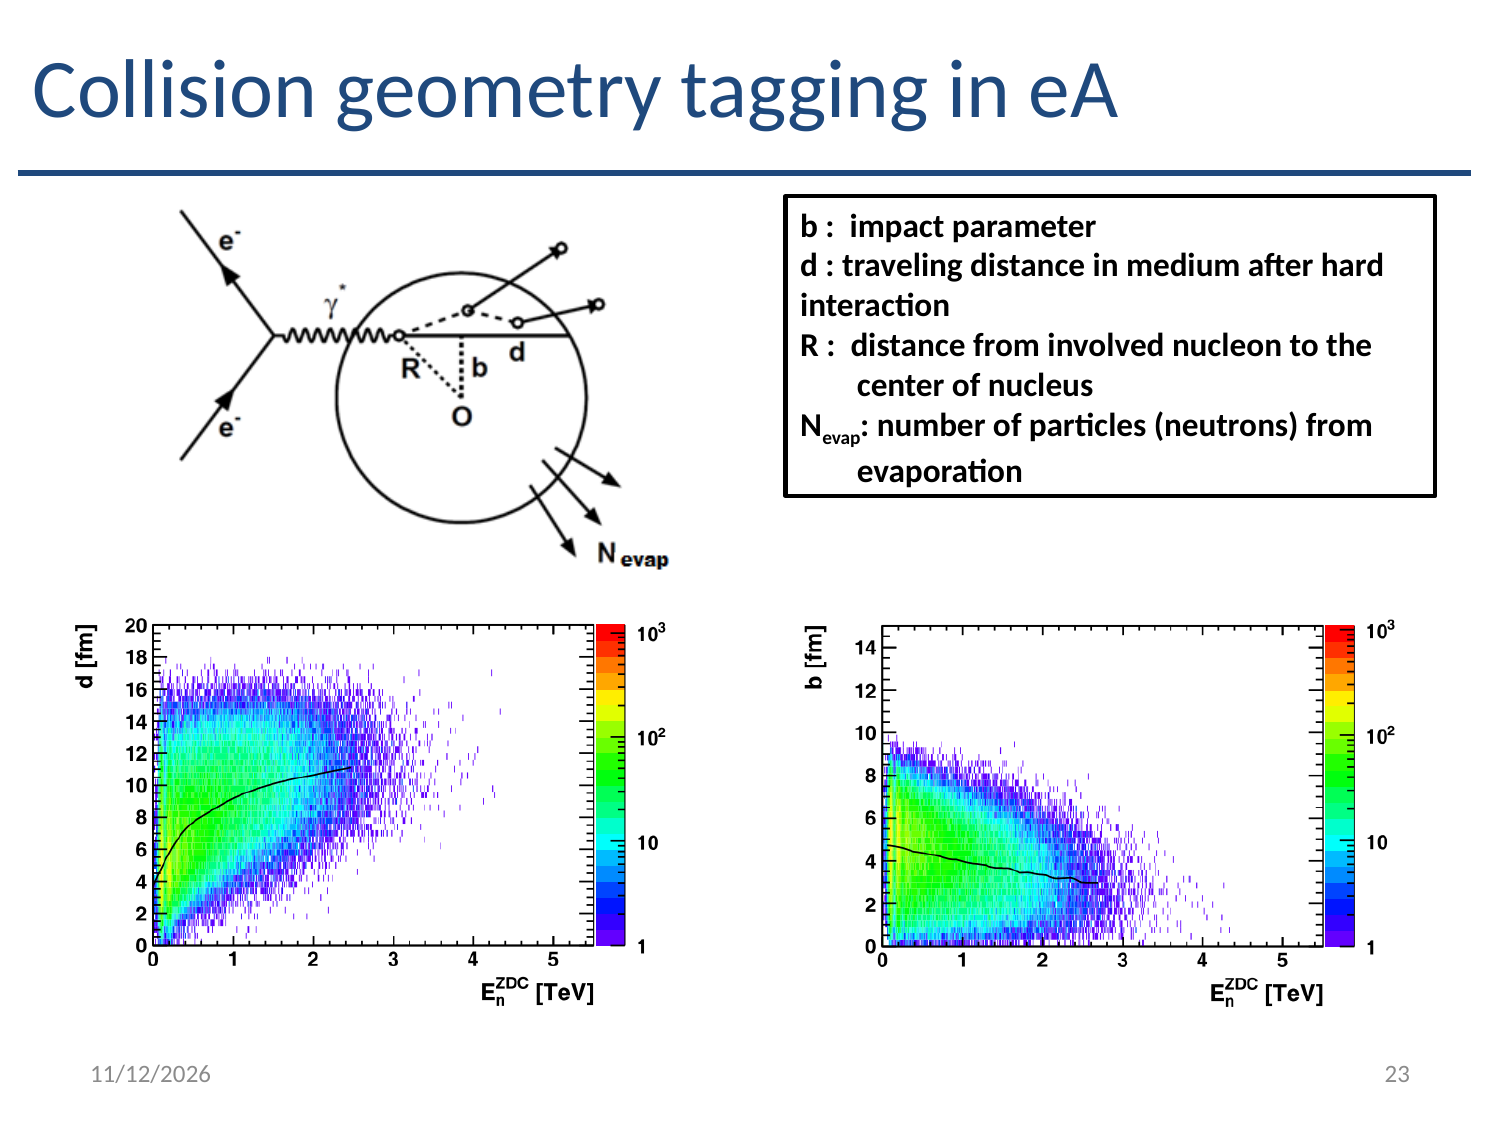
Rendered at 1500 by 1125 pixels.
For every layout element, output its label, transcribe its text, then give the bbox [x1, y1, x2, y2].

picture [789, 604, 1400, 1011]
title Collision geometry tagging in eA [17, 7, 1483, 161]
text_box b : impact parameter d : traveling distance in medium after hard interaction R : distance from involved nucleon to the center of nucleus Nevap: number of particles (neutrons) from evaporation [783, 194, 1437, 498]
picture [100, 193, 692, 599]
slide_number 23 [1074, 1042, 1425, 1103]
picture [56, 605, 670, 1012]
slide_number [75, 1042, 425, 1103]
